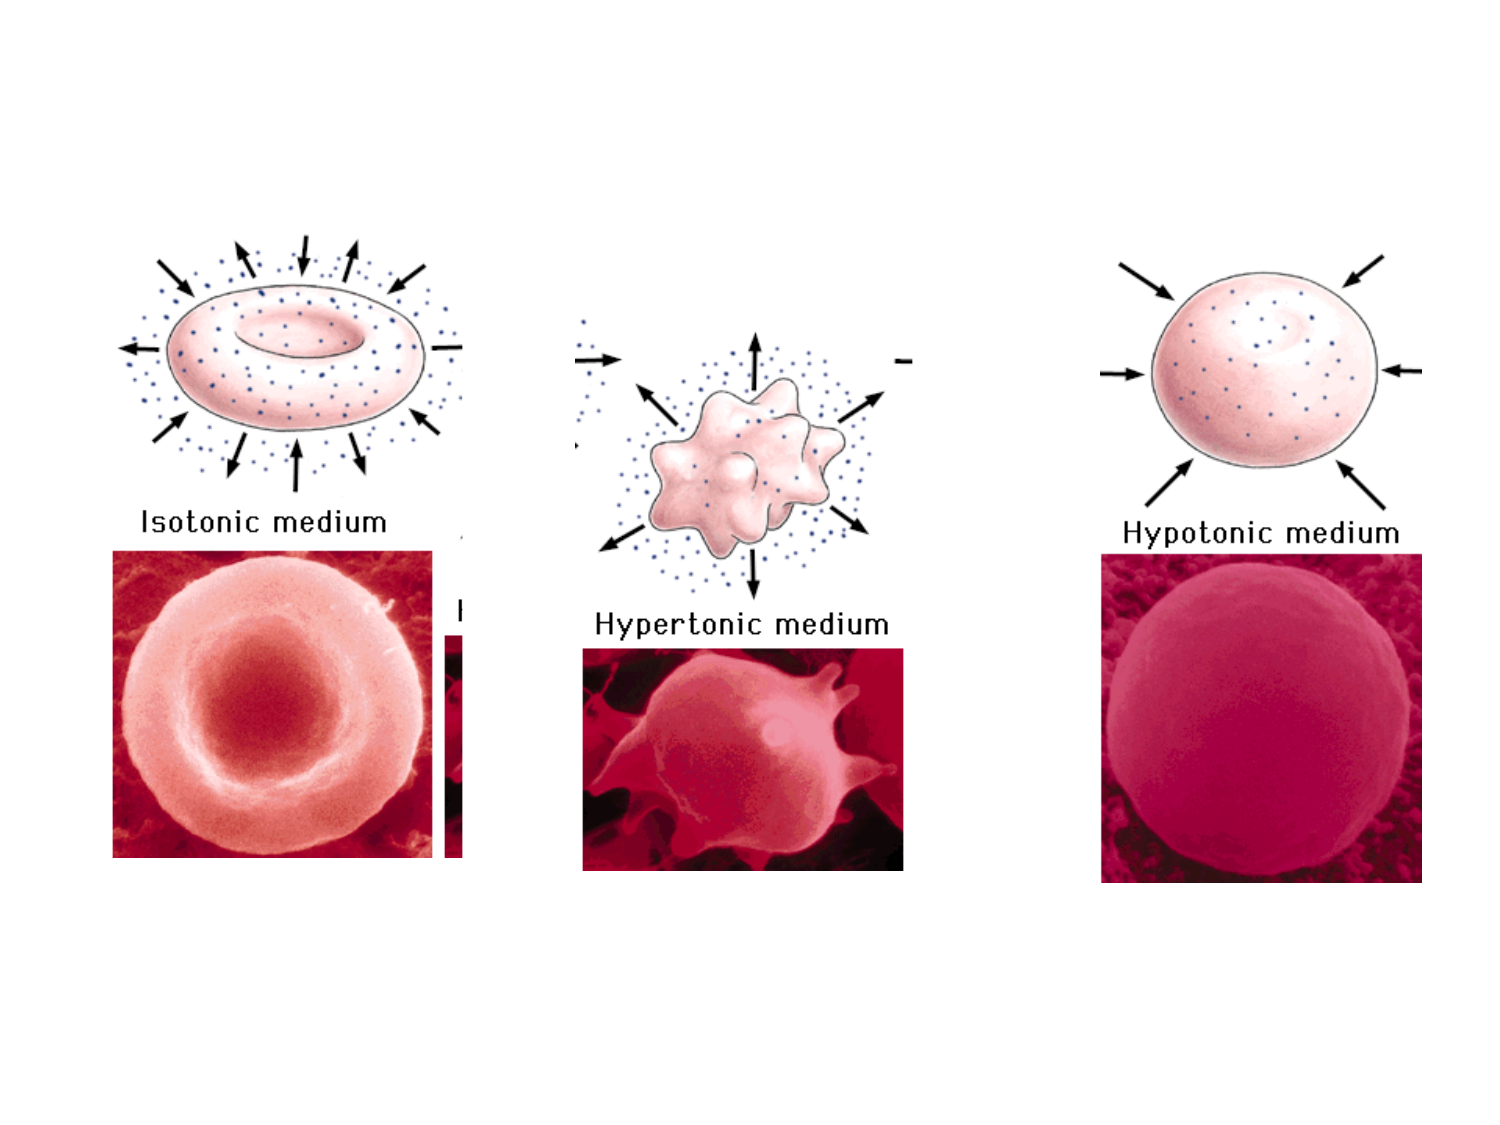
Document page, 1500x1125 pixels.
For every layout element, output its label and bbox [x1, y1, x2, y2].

picture [1099, 249, 1423, 883]
picture [112, 224, 463, 858]
picture [574, 237, 913, 871]
